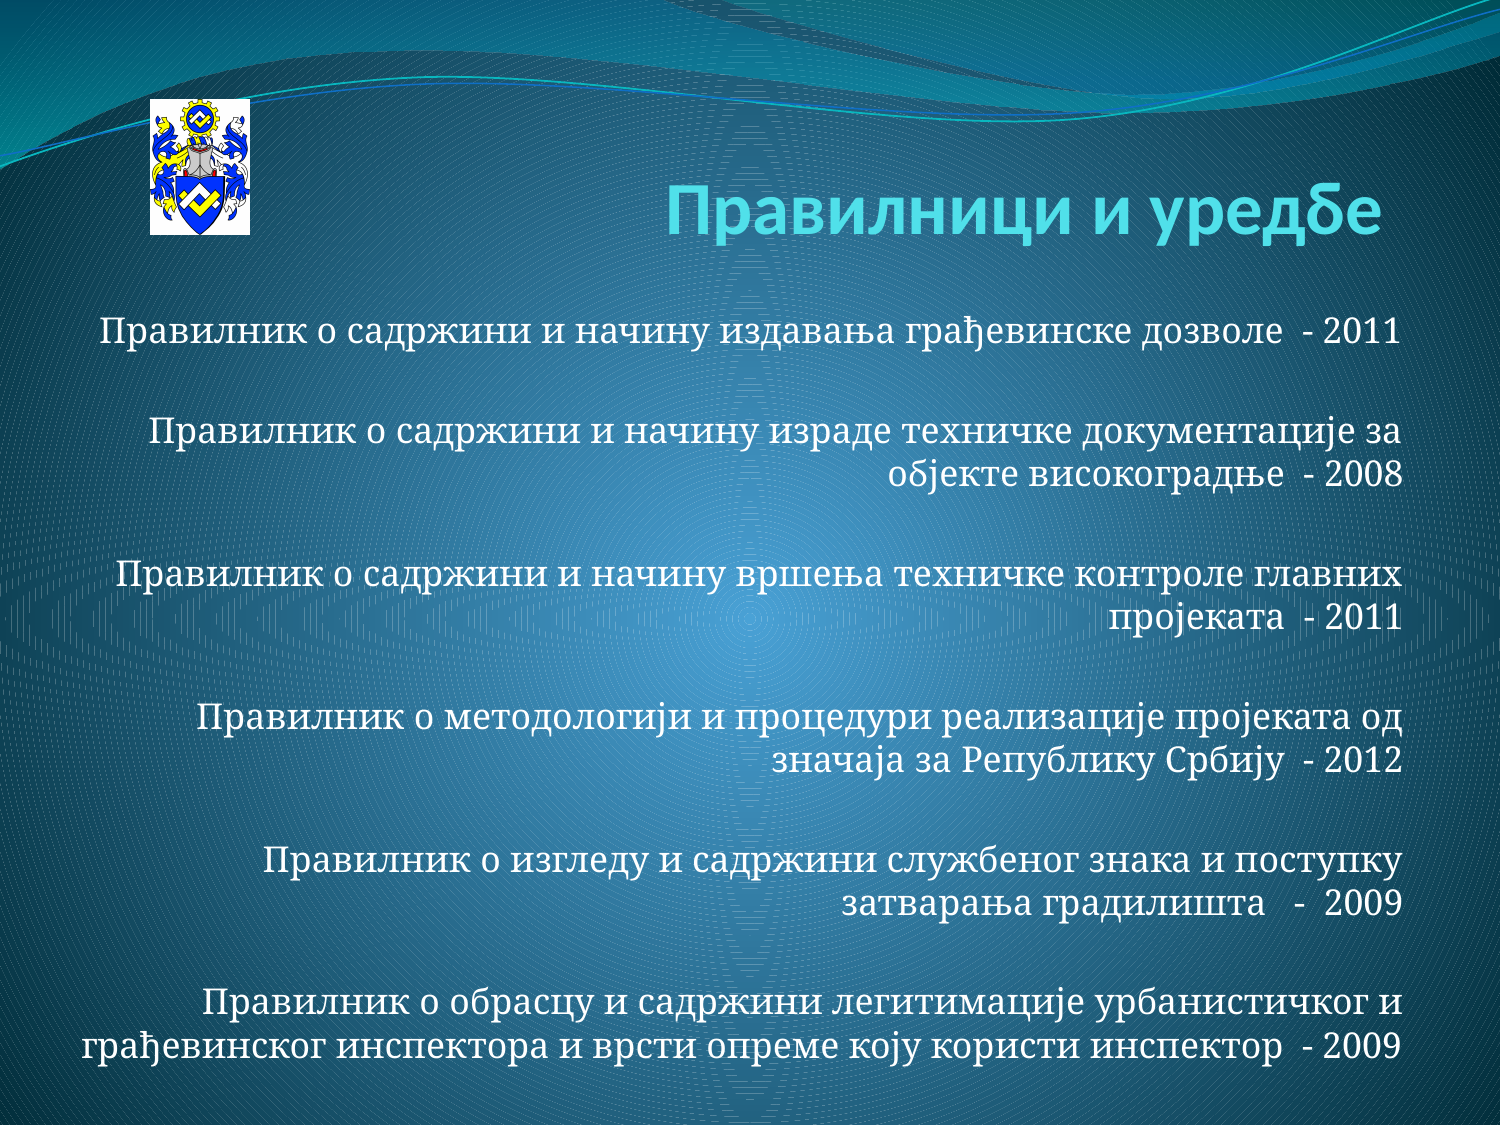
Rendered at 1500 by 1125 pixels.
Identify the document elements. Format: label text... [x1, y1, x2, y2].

picture [149, 99, 251, 235]
subtitle Правилник о садржини и начину издавања грађевинске дозволе - 2011 Правилник о садржини и начину израде техничке документације за објекте високоградње - 2008 Правилник о садржини и начину вршења техничке контроле главних пројеката - 2011 Правилник о методологији и процедури реализације пројеката од значаја за Републику Србију - 2012 Правилник о изгледу и садржини службеног знака и поступку затварања градилишта - 2009 Правилник о обрасцу и садржини легитимације урбанистичког и грађевинског инспектора и врсти опреме коју користи инспектор - 2009 [75, 299, 1413, 1088]
title Правилници и уредбе [112, 75, 1388, 250]
